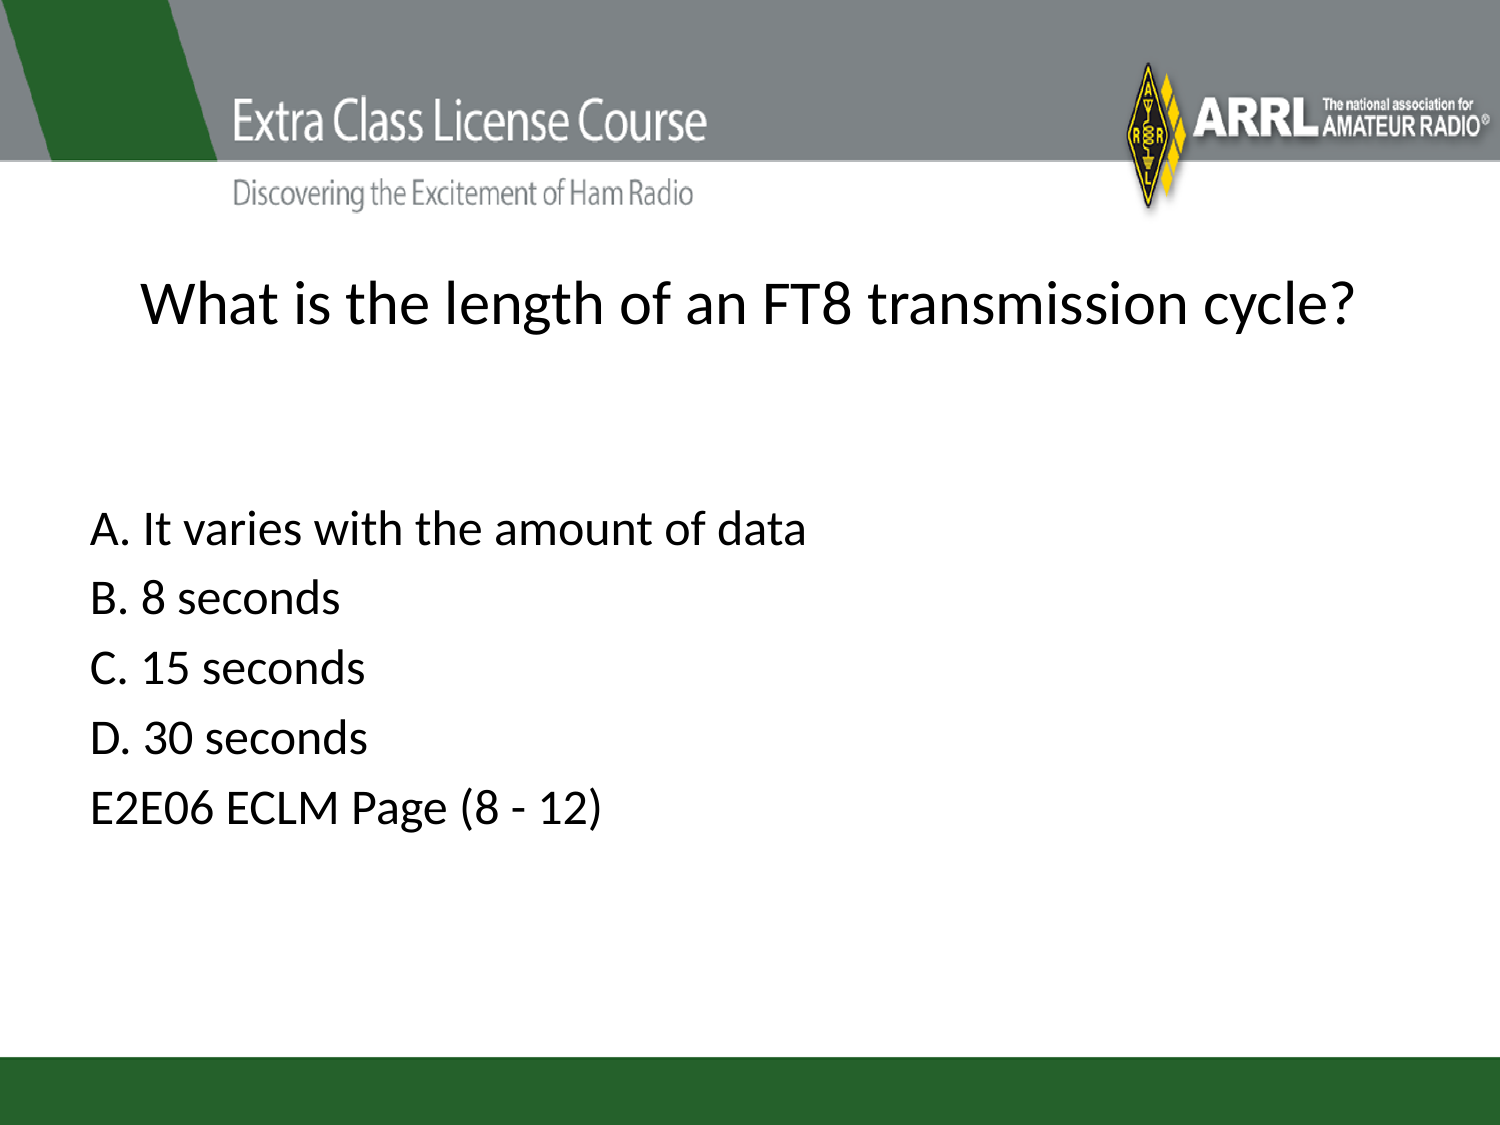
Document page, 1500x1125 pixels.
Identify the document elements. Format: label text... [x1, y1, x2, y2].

list A. It varies with the amount of data B. 8 seconds C. 15 seconds D. 30 seconds E2E06 ECLM Page (8 - 12) [75, 487, 1425, 1005]
picture [0, 0, 1500, 1125]
title What is the length of an FT8 transmission cycle? [75, 254, 1425, 435]
